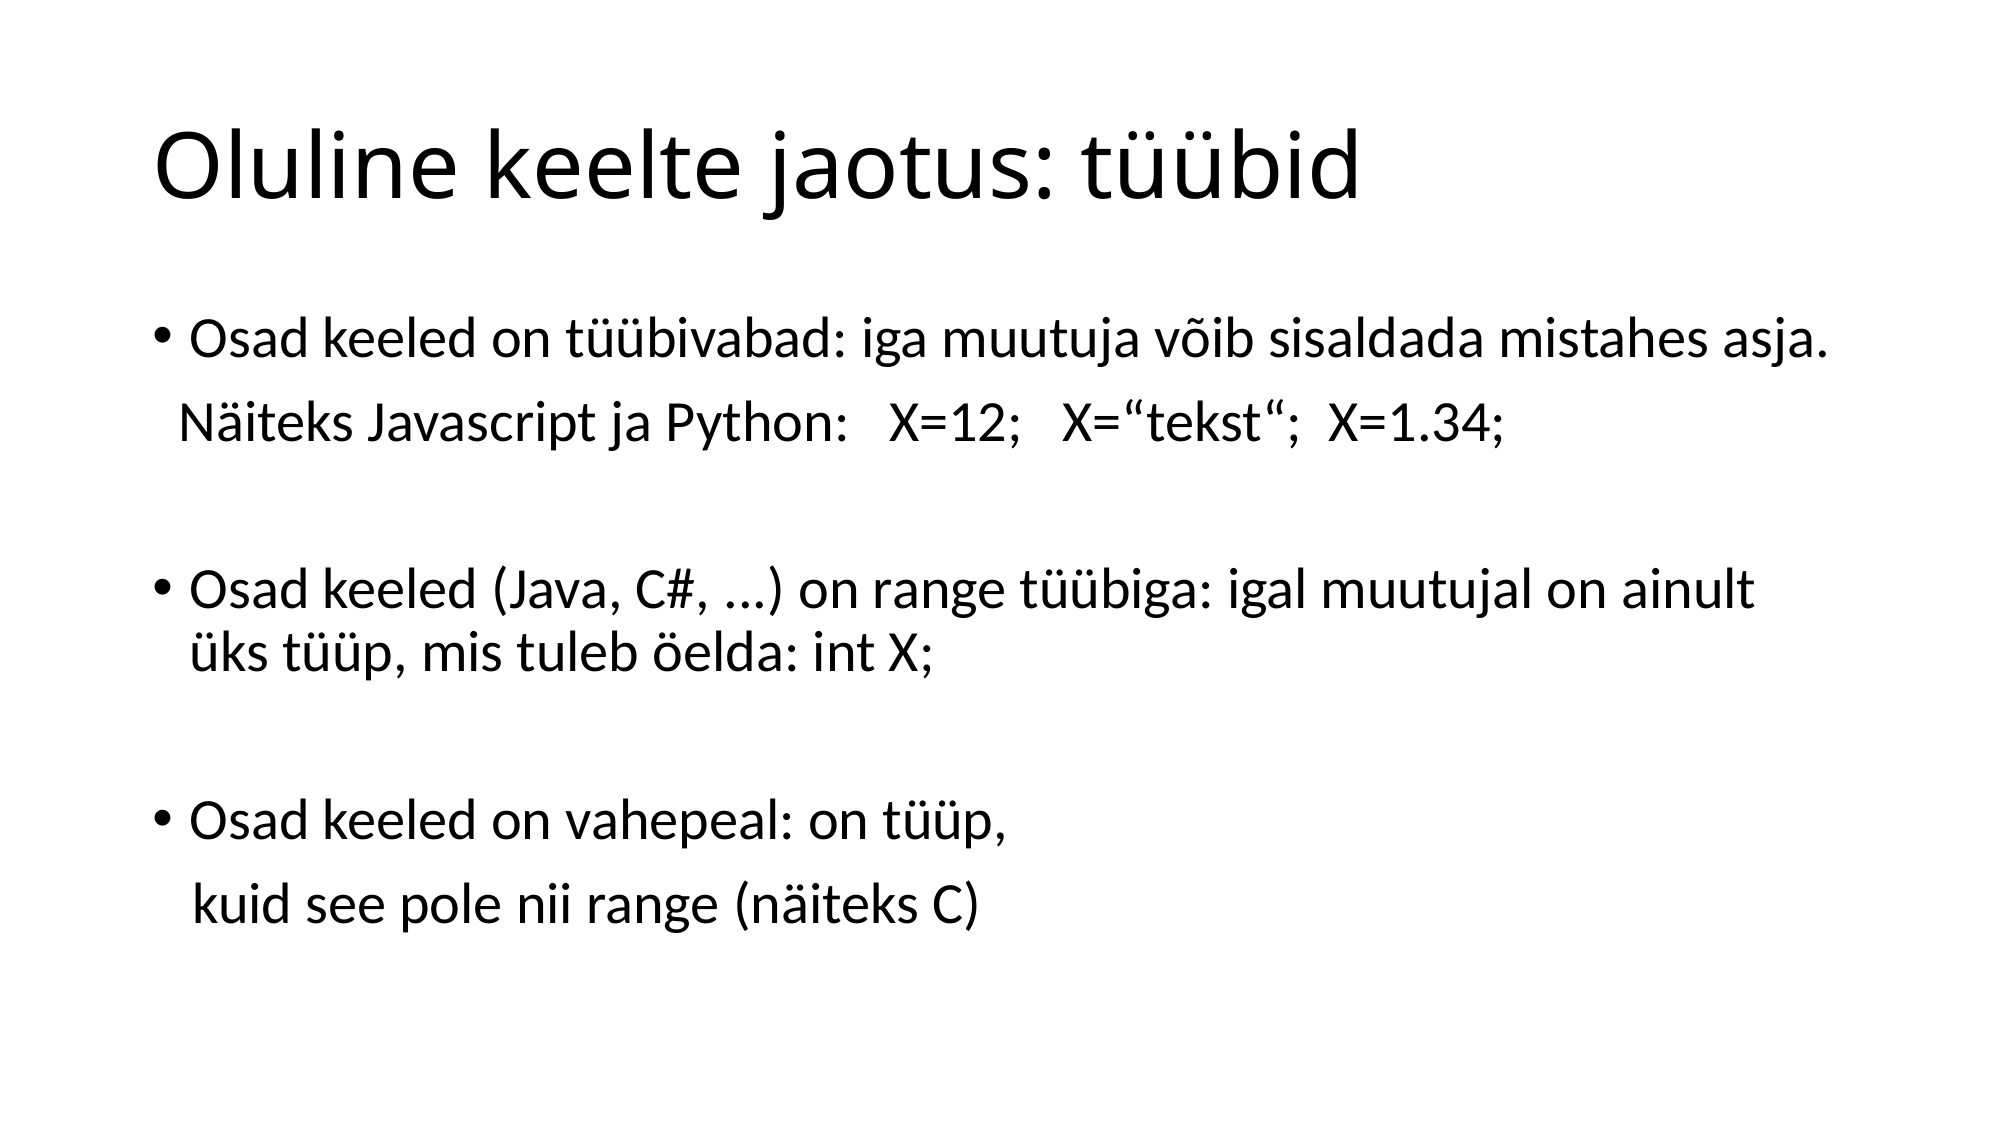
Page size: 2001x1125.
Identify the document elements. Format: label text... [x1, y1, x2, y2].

title Oluline keelte jaotus: tüübid [137, 59, 1863, 278]
list Osad keeled on tüübivabad: iga muutuja võib sisaldada mistahes asja. Näiteks Javascript ja Python: X=12; X=“tekst“; X=1.34; Osad keeled (Java, C#, ...) on range tüübiga: igal muutujal on ainult üks tüüp, mis tuleb öelda: int X; Osad keeled on vahepeal: on tüüp, kuid see pole nii range (näiteks C) [137, 299, 1863, 1014]
